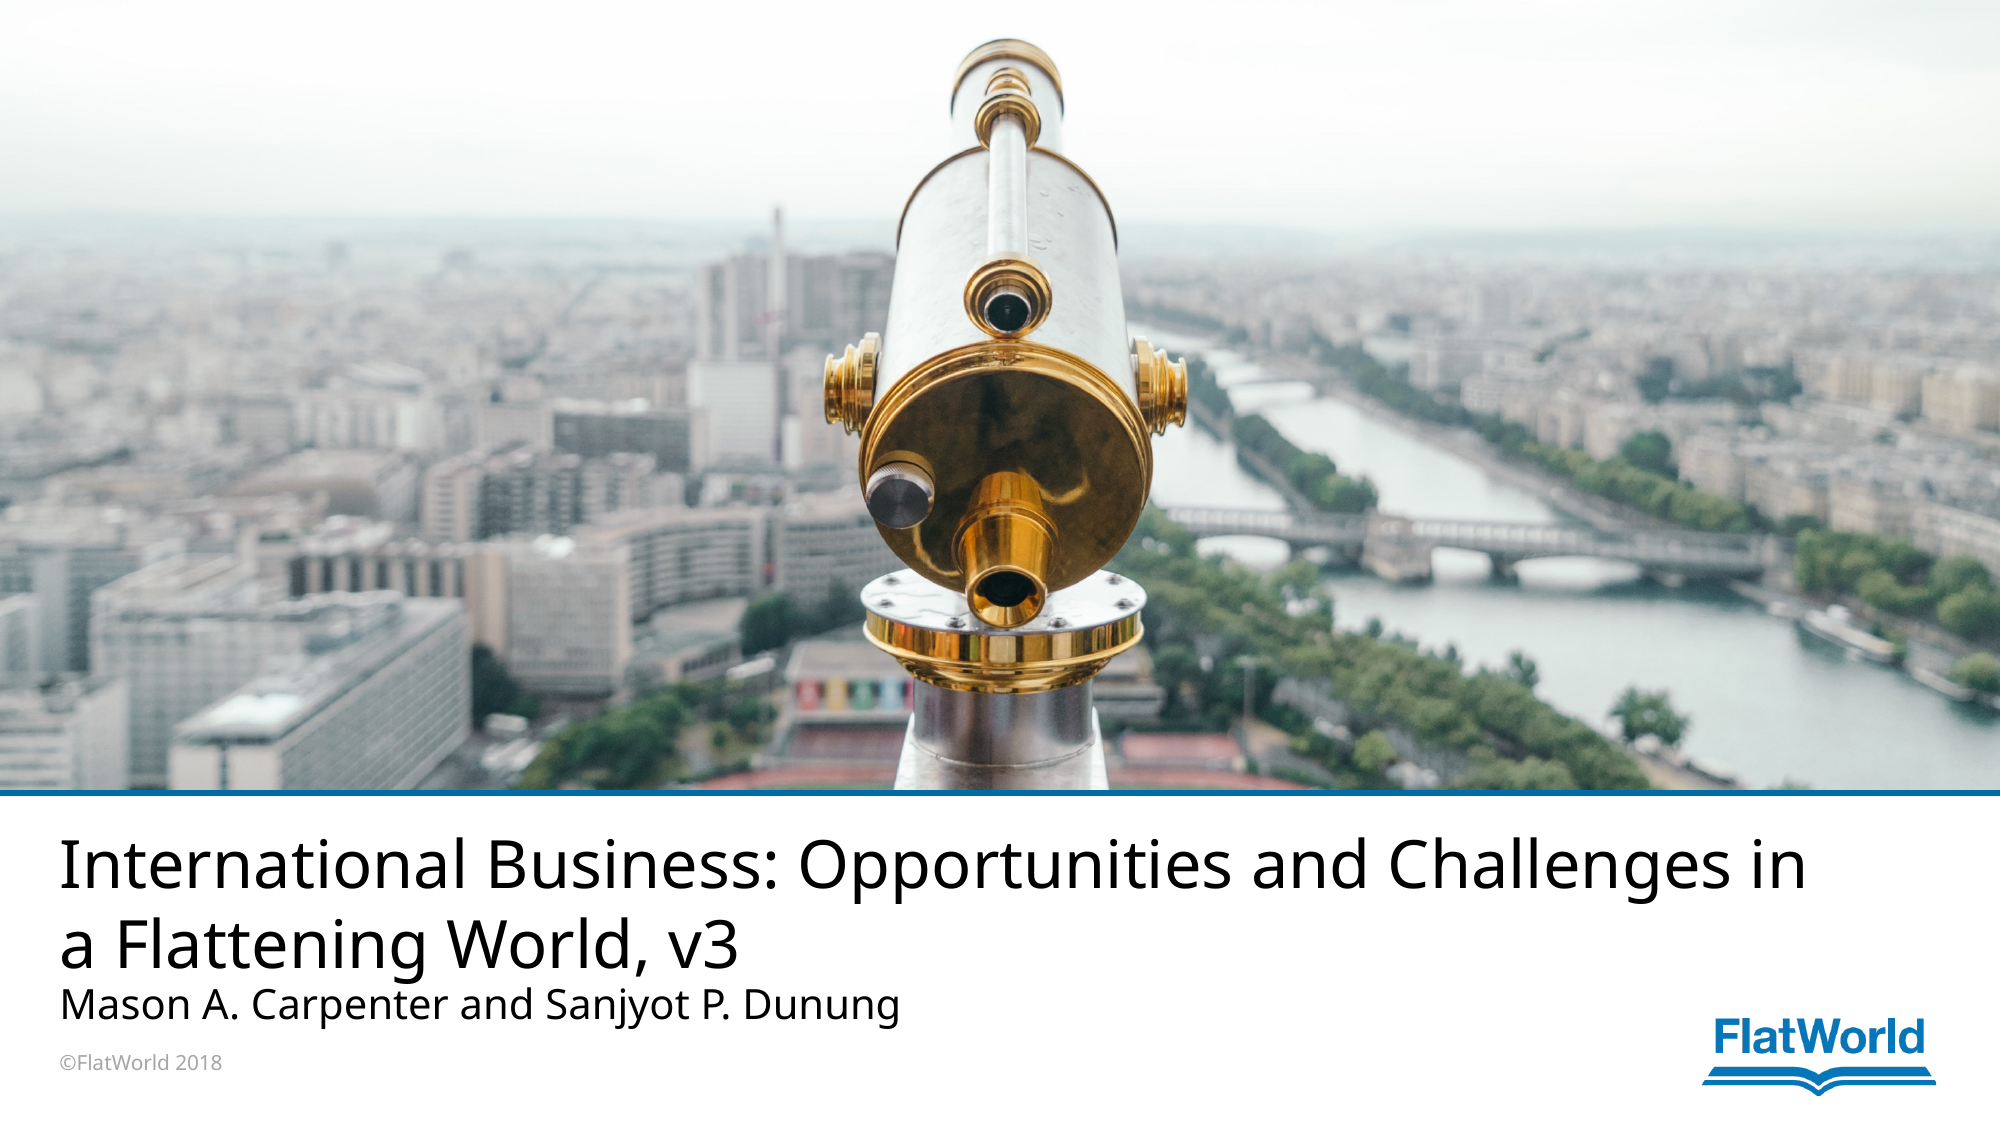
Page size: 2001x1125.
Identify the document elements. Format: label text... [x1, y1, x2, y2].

picture [0, 0, 2000, 790]
title International Business: Opportunities and Challenges in a Flattening World, v3 [44, 814, 1970, 949]
subtitle Mason A. Carpenter and Sanjyot P. Dunung [44, 970, 1545, 1041]
